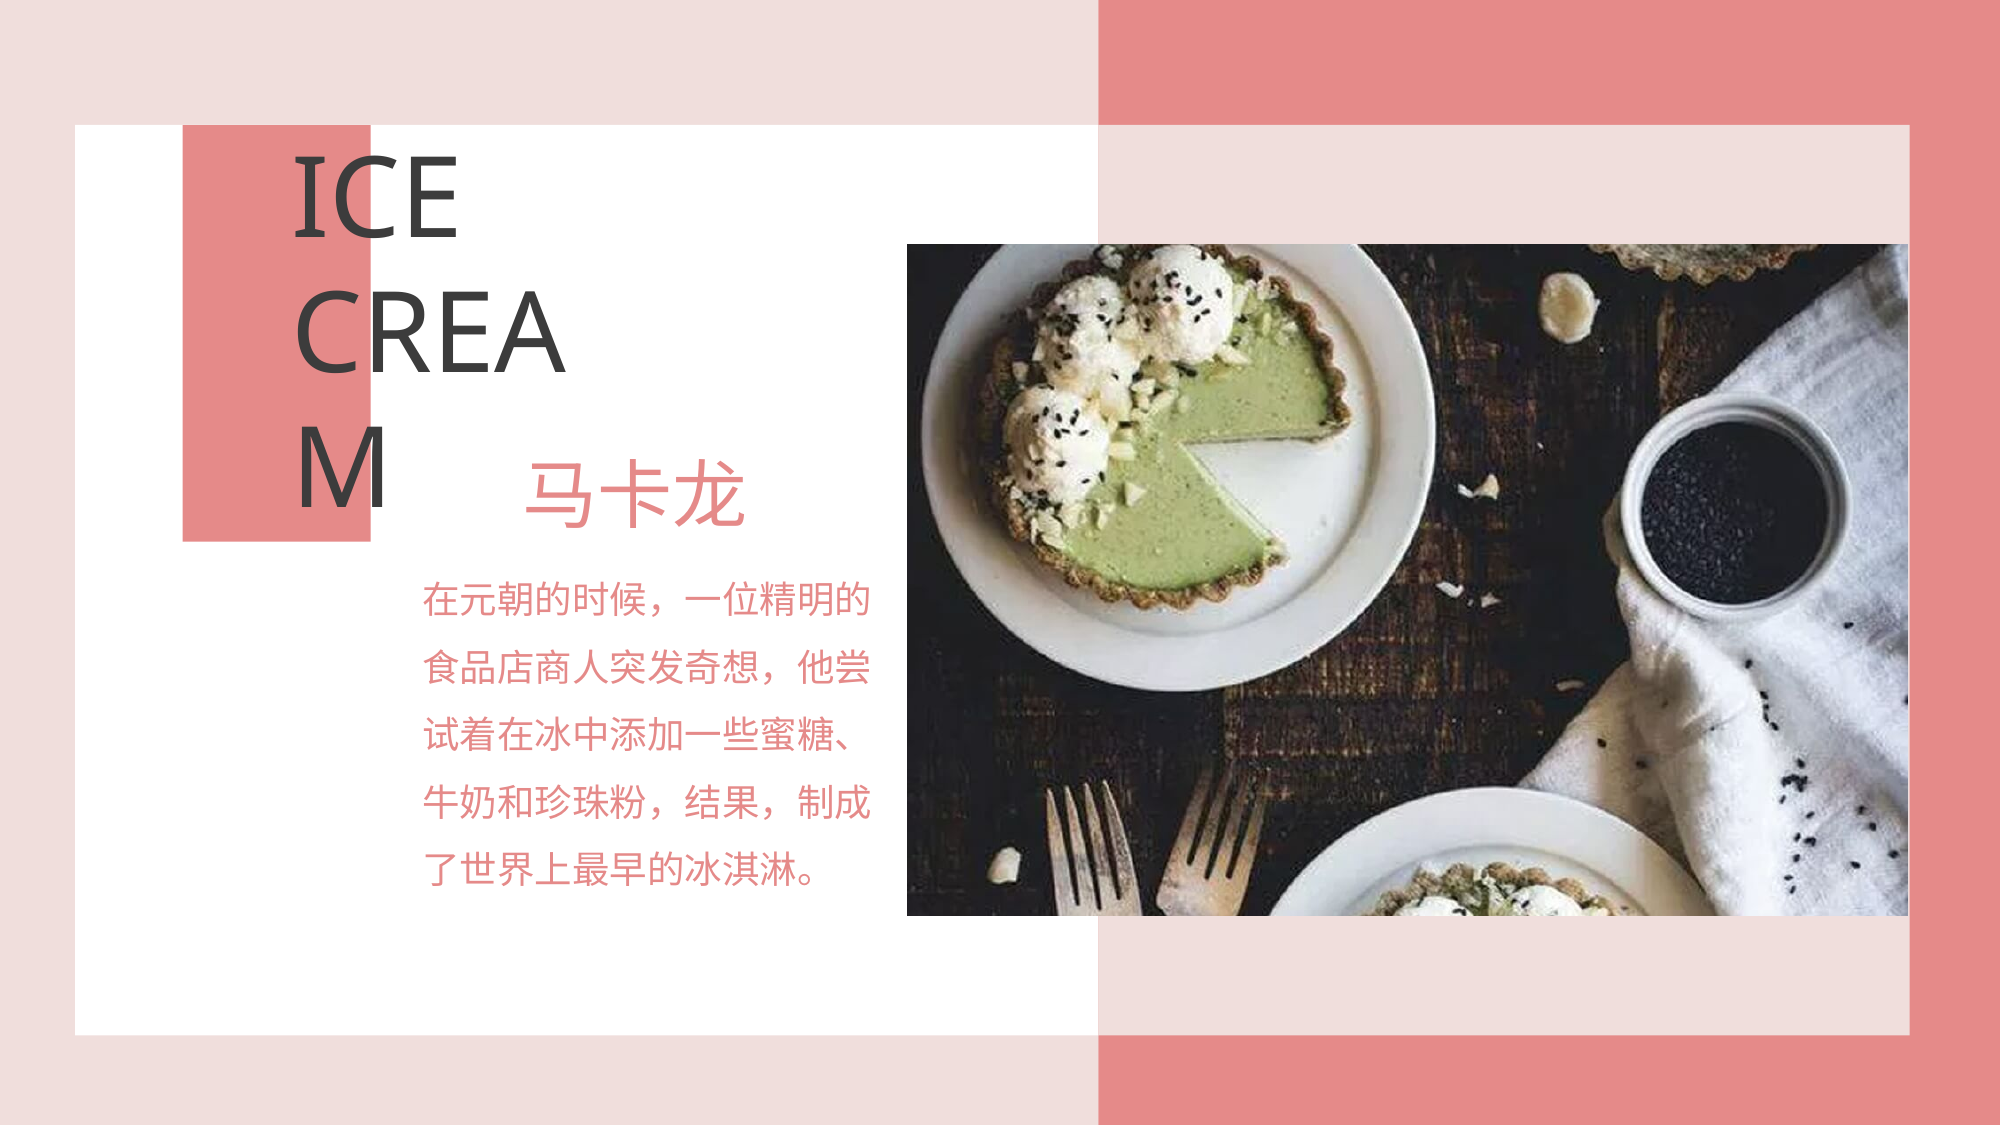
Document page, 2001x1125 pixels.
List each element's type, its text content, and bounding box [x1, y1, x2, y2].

picture [907, 244, 1908, 916]
text_box 在元朝的时候，一位精明的食品店商人突发奇想，他尝试着在冰中添加一些蜜糖、牛奶和珍珠粉，结果，制成了世界上最早的冰淇淋。 [407, 546, 899, 967]
text_box [182, 125, 371, 542]
text_box [1098, 124, 1910, 1036]
text_box [0, 0, 1098, 1125]
text_box [1098, 0, 2000, 1125]
text_box ICE CREAM [276, 117, 656, 538]
text_box [75, 124, 1098, 1036]
text_box 马卡龙 [507, 440, 763, 546]
